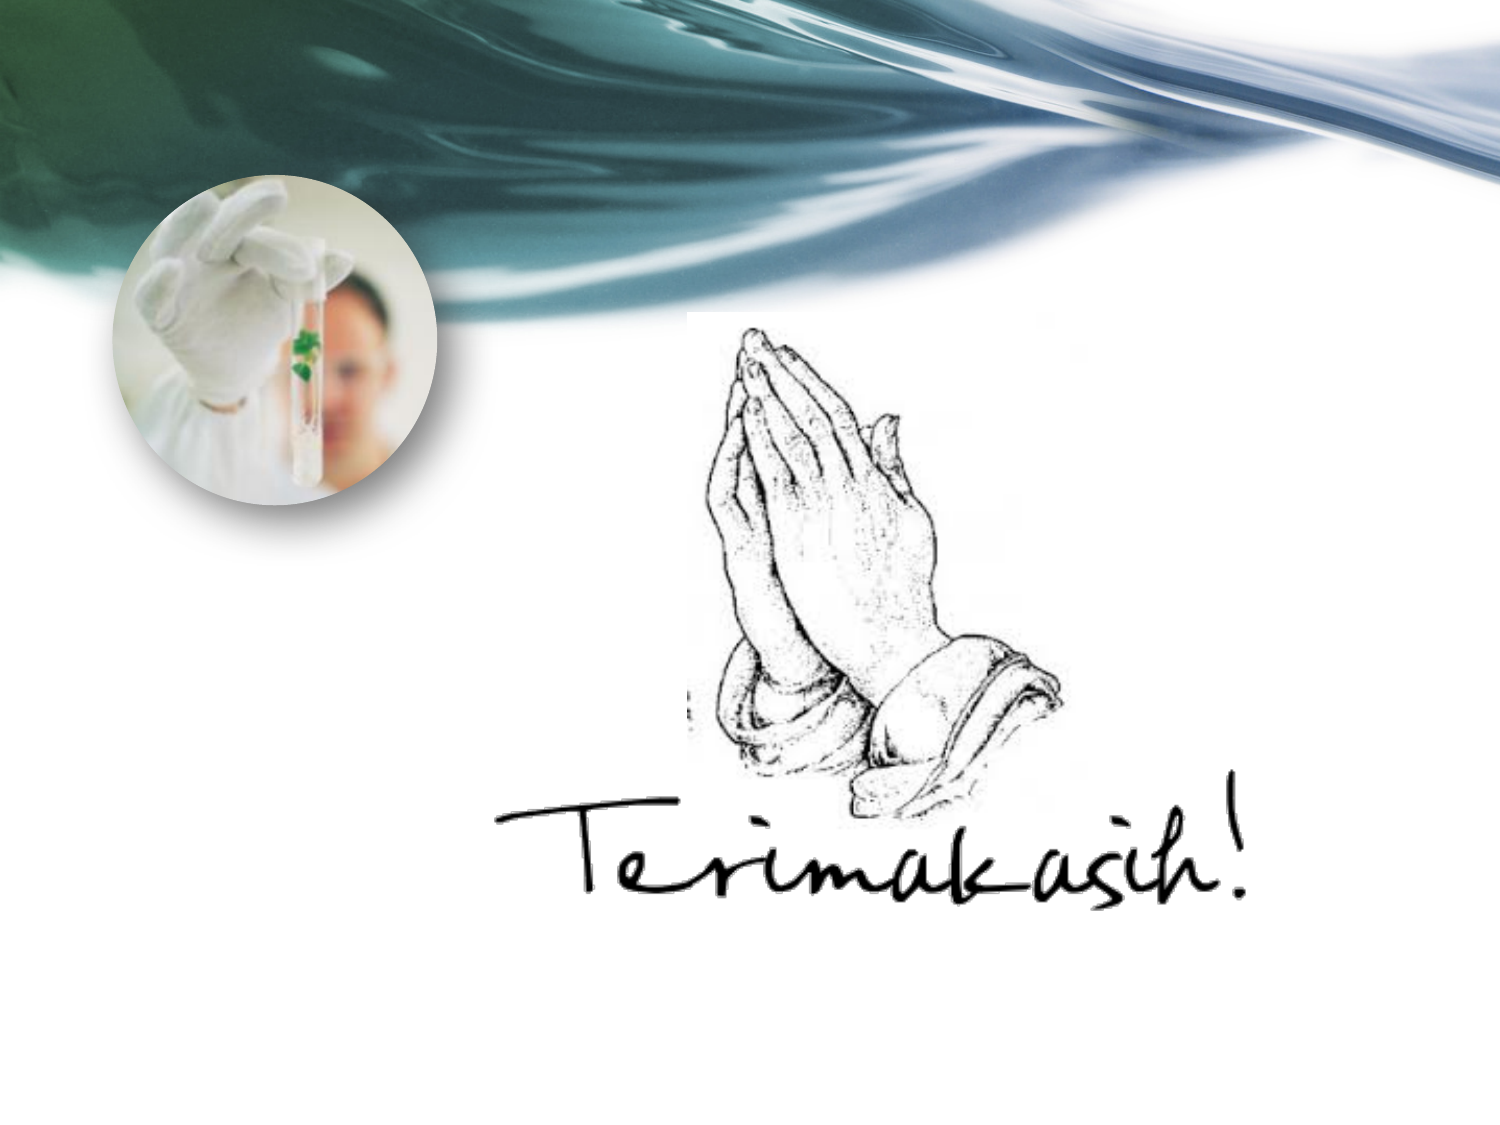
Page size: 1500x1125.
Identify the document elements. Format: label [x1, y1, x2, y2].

picture [0, 0, 1500, 913]
